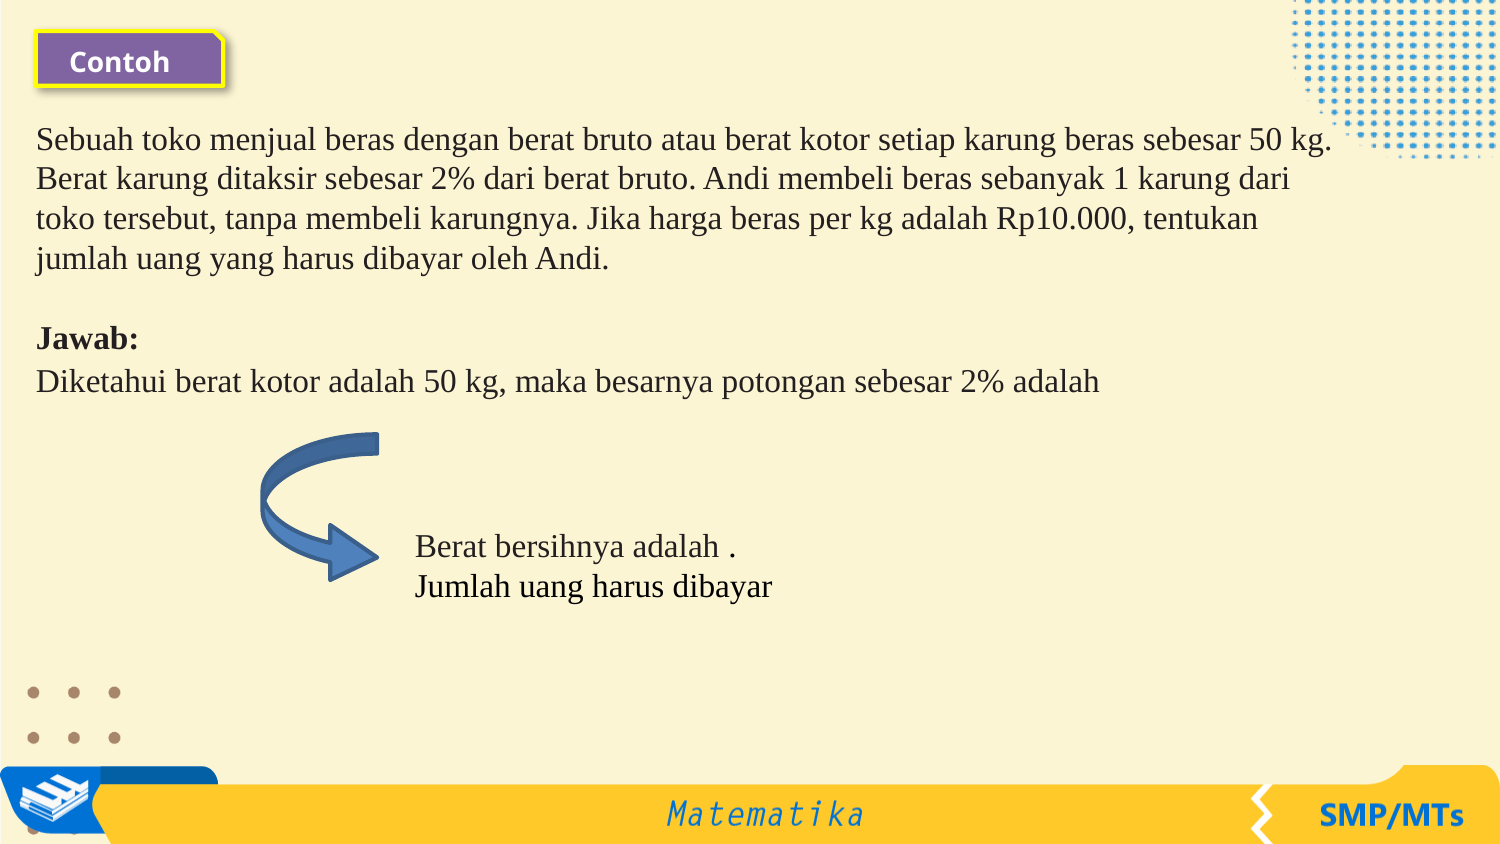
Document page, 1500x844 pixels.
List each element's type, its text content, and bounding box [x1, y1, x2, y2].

picture [0, 0, 1500, 844]
text_box Contoh [33, 29, 226, 88]
text_box [260, 432, 380, 582]
text_box Sebuah toko menjual beras dengan berat bruto atau berat kotor setiap karung beras sebesar 50 kg. Berat karung ditaksir sebesar 2% dari berat bruto. Andi membeli beras sebanyak 1 karung dari toko tersebut, tanpa membeli karungnya. Jika harga beras per kg adalah Rp10.000, tentukan jumlah uang yang harus dibayar oleh Andi. Jawab: [21, 109, 1363, 364]
